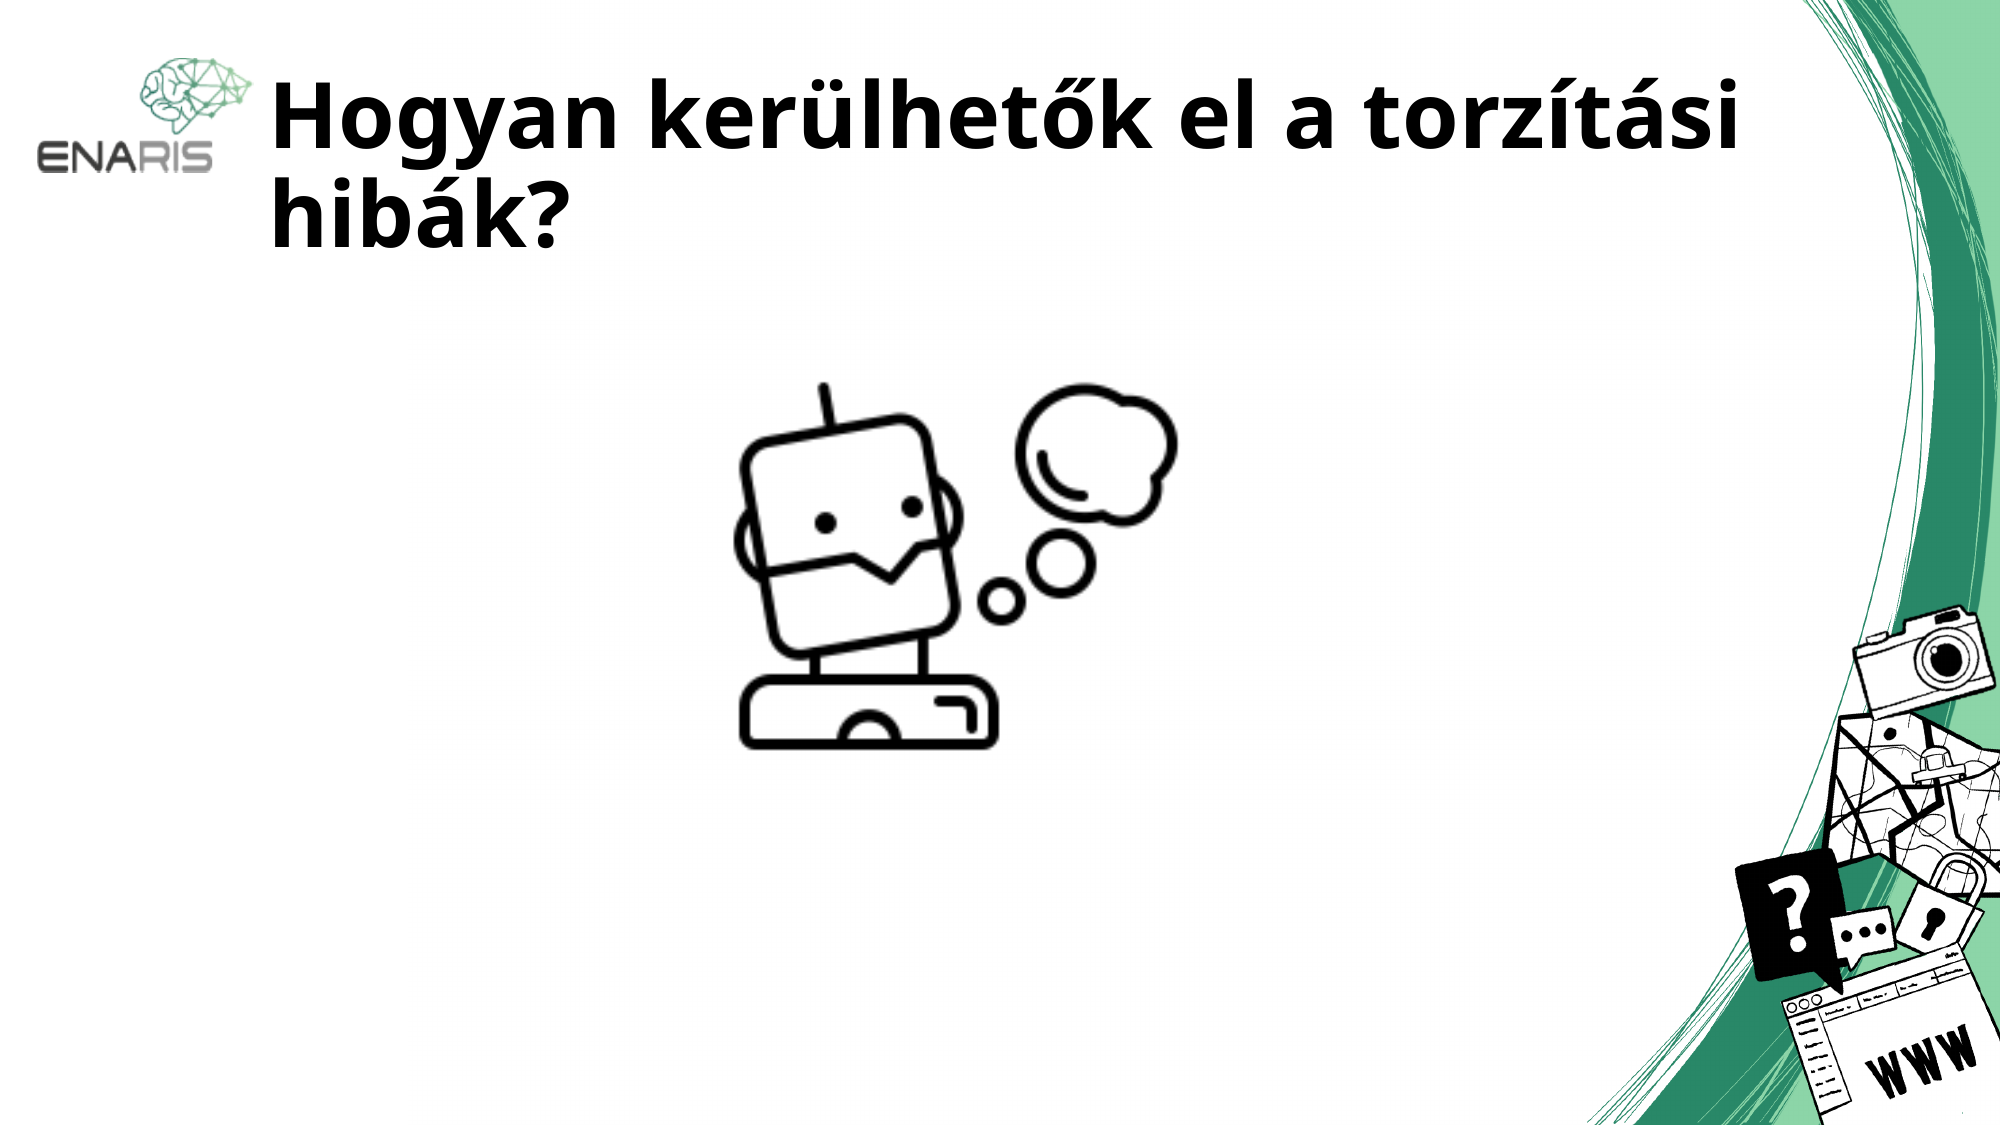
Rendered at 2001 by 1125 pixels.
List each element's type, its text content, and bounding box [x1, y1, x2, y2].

title Hogyan kerülhetők el a torzítási hibák? [253, 59, 1863, 278]
picture [408, 0, 2000, 1125]
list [686, 297, 1227, 837]
picture [37, 58, 254, 173]
